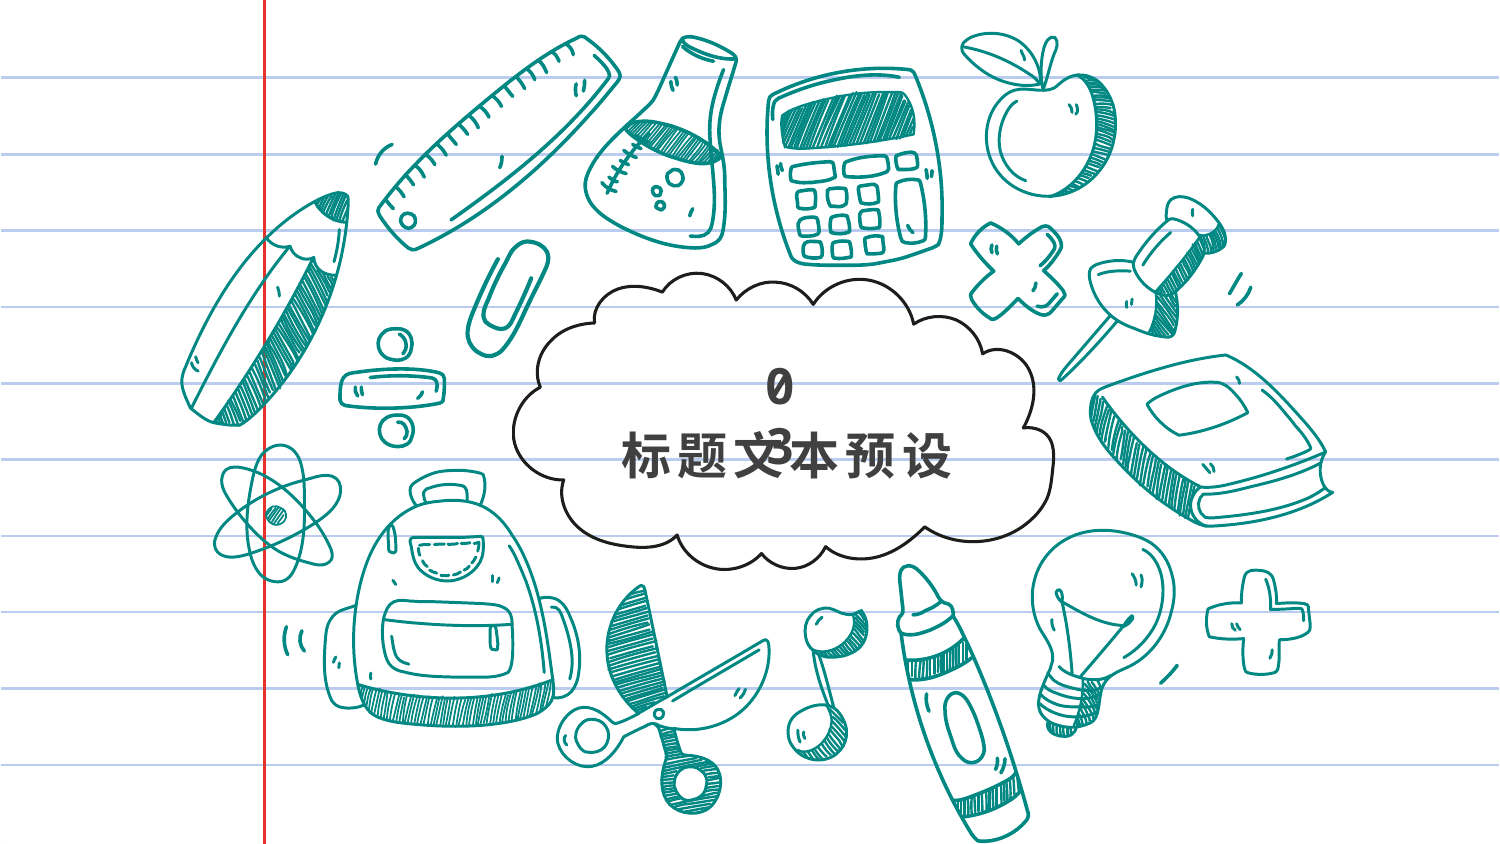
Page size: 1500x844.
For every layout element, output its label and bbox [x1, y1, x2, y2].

picture [40, 0, 1385, 844]
